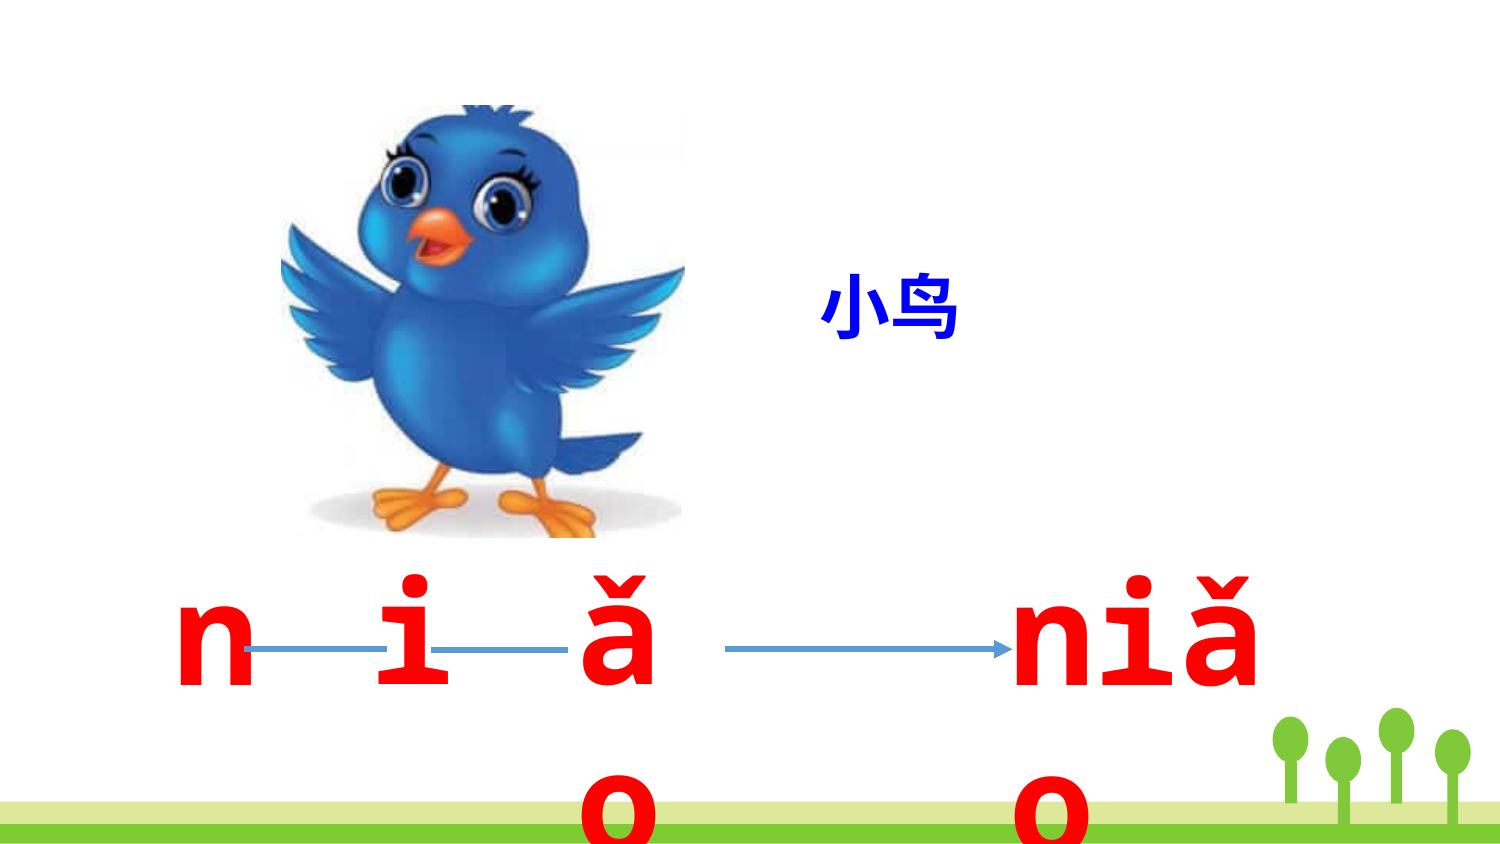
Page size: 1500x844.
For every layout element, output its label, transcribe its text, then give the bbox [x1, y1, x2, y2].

picture [281, 105, 685, 538]
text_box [0, 707, 1500, 844]
text_box n [162, 538, 251, 707]
text_box ǎo [564, 537, 750, 707]
text_box niǎo [997, 538, 1323, 707]
text_box 小鸟 [808, 256, 1013, 353]
text_box i [359, 538, 487, 707]
